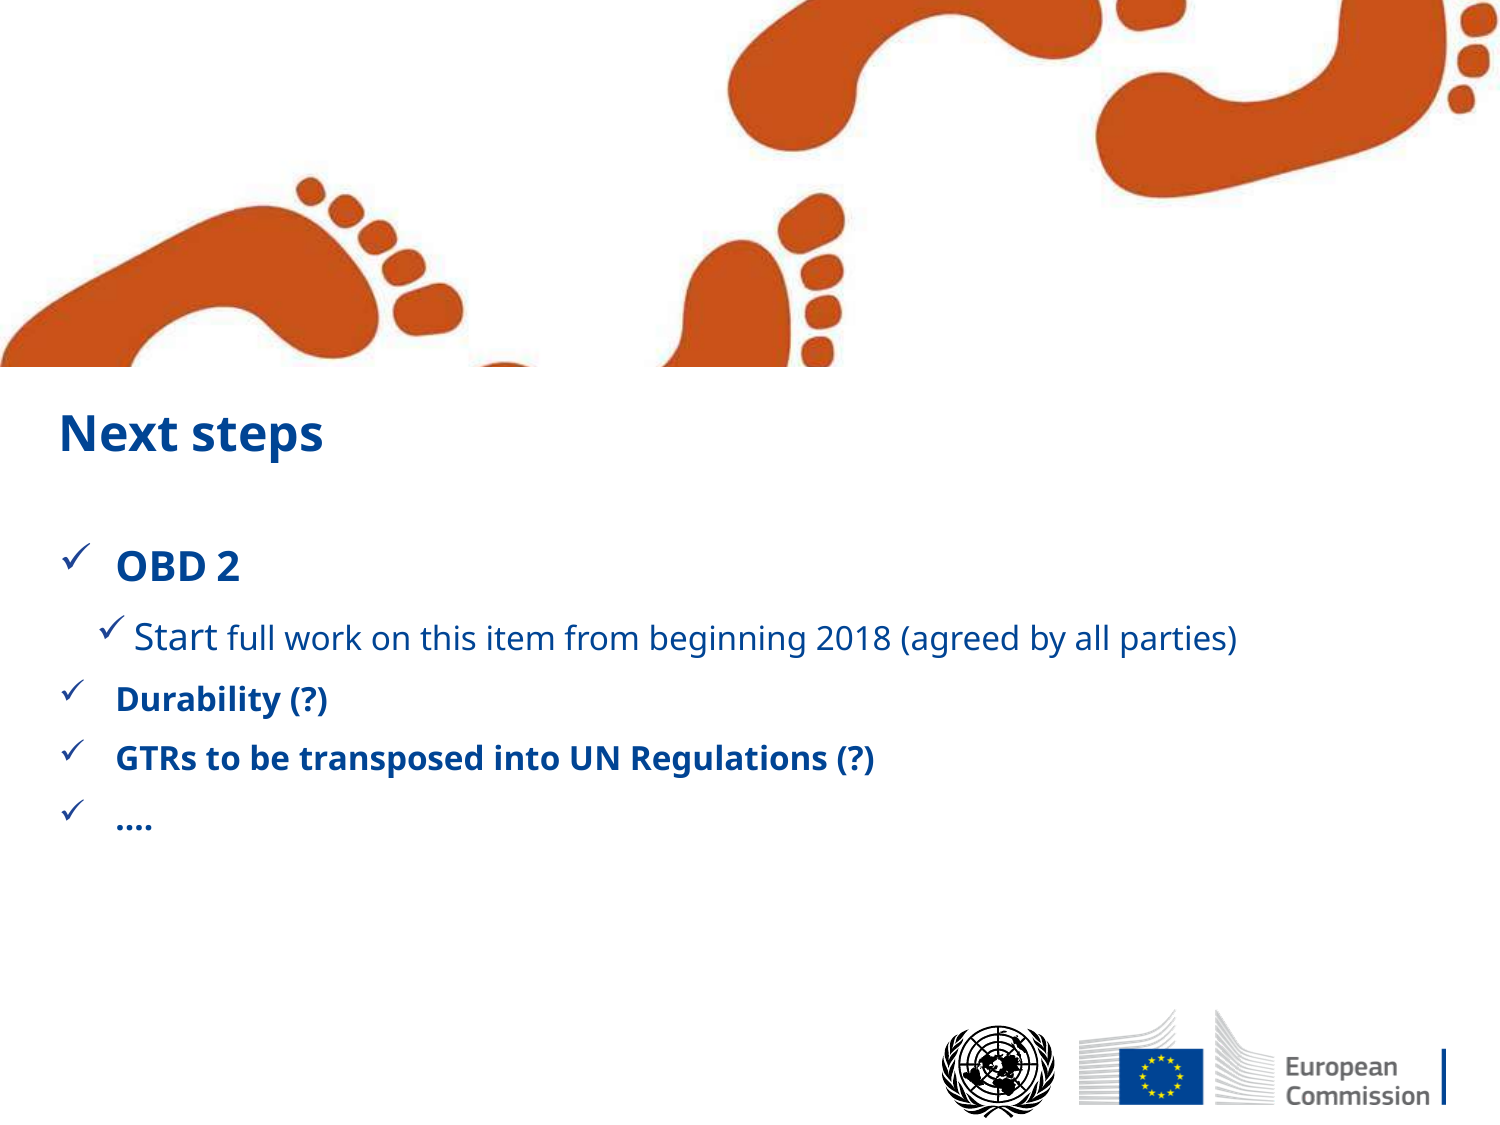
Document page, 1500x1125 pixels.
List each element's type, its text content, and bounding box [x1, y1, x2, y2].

title Next steps [0, 373, 1500, 468]
picture [0, 0, 1500, 367]
list OBD 2 Start full work on this item from beginning 2018 (agreed by all parties) Durability (?) GTRs to be transposed into UN Regulations (?) …. [0, 468, 1500, 1125]
